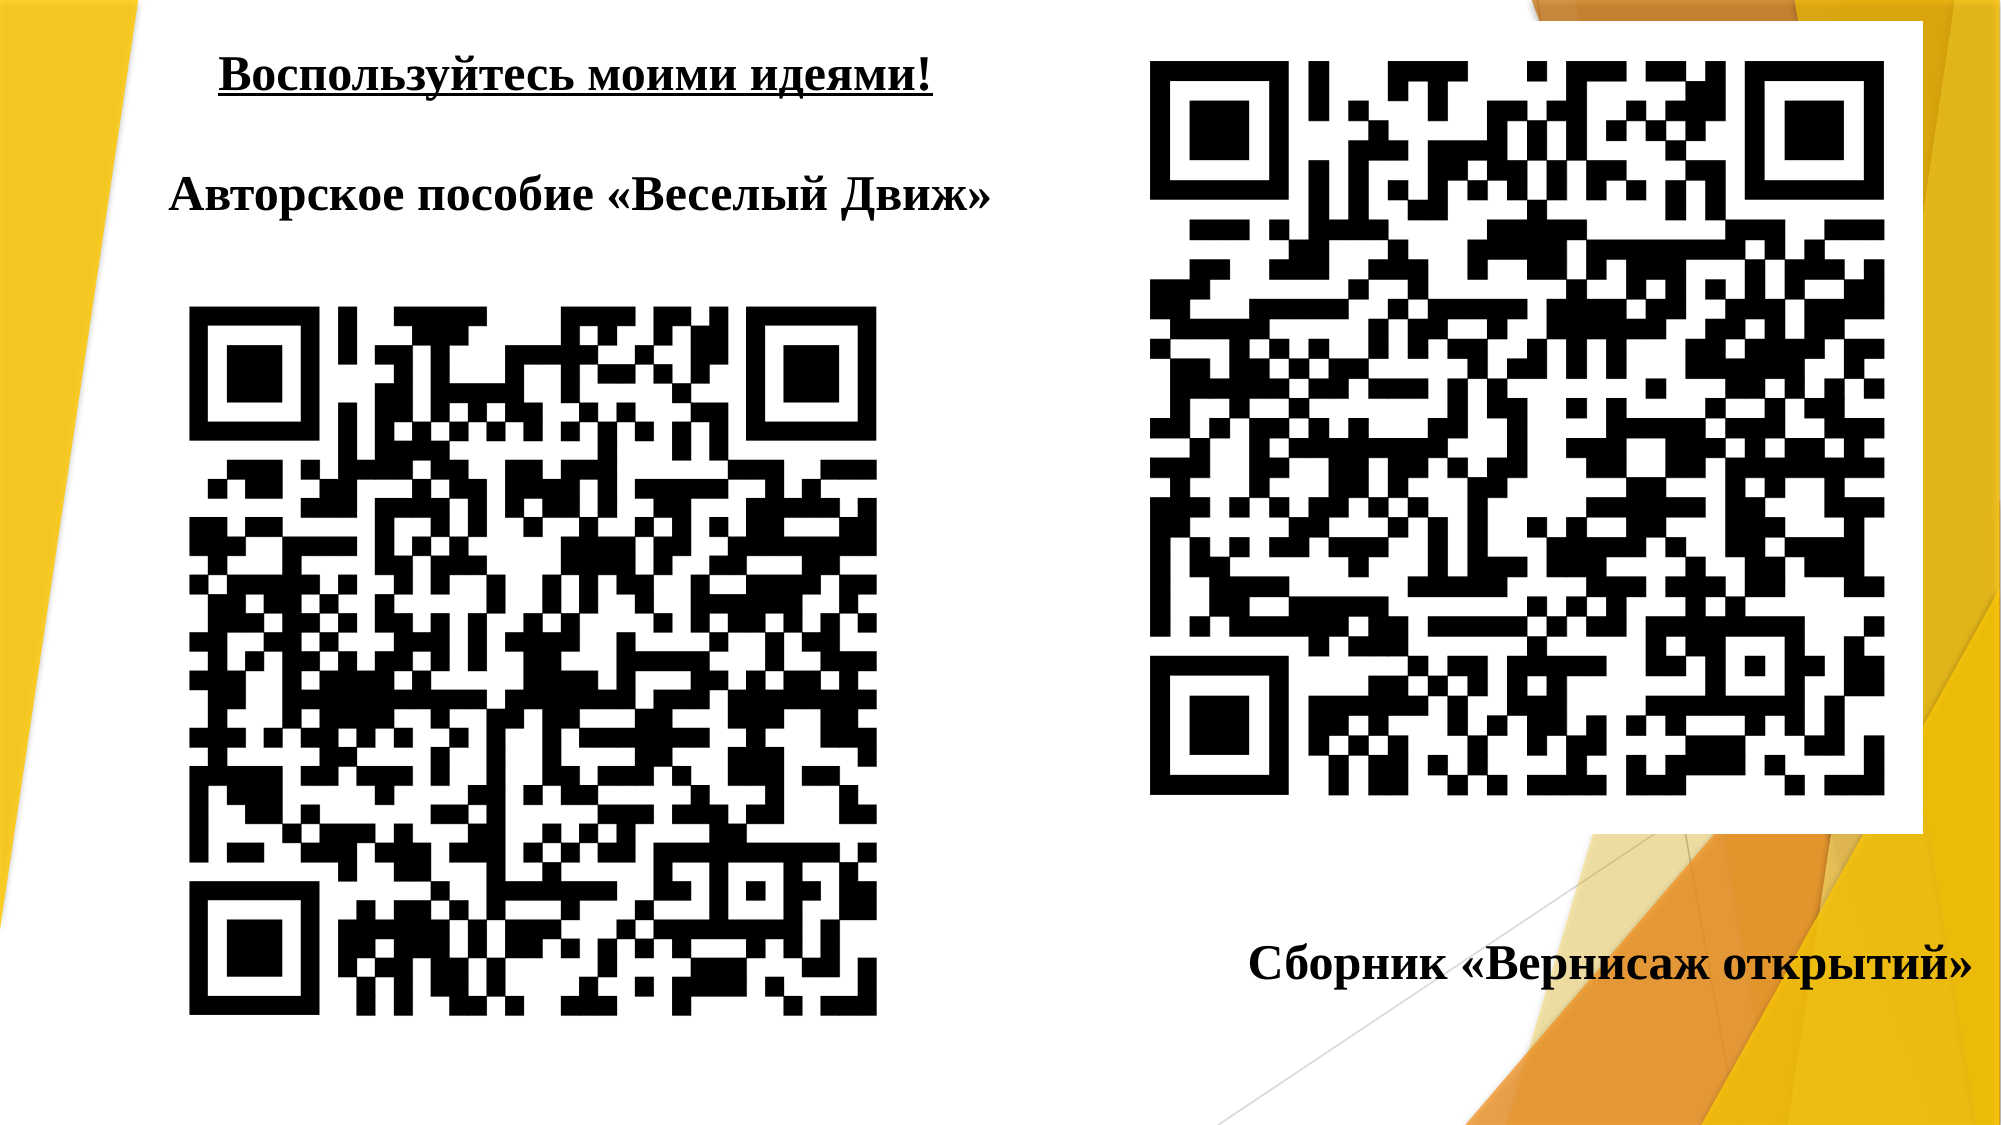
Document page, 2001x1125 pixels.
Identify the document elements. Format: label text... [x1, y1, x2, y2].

text_box Воспользуйтесь моими идеями! Авторское пособие «Веселый Движ» [153, 32, 1008, 228]
picture [1109, 20, 1923, 834]
picture [151, 267, 914, 1054]
text_box Сборник «Вернисаж открытий» [1232, 922, 1989, 997]
